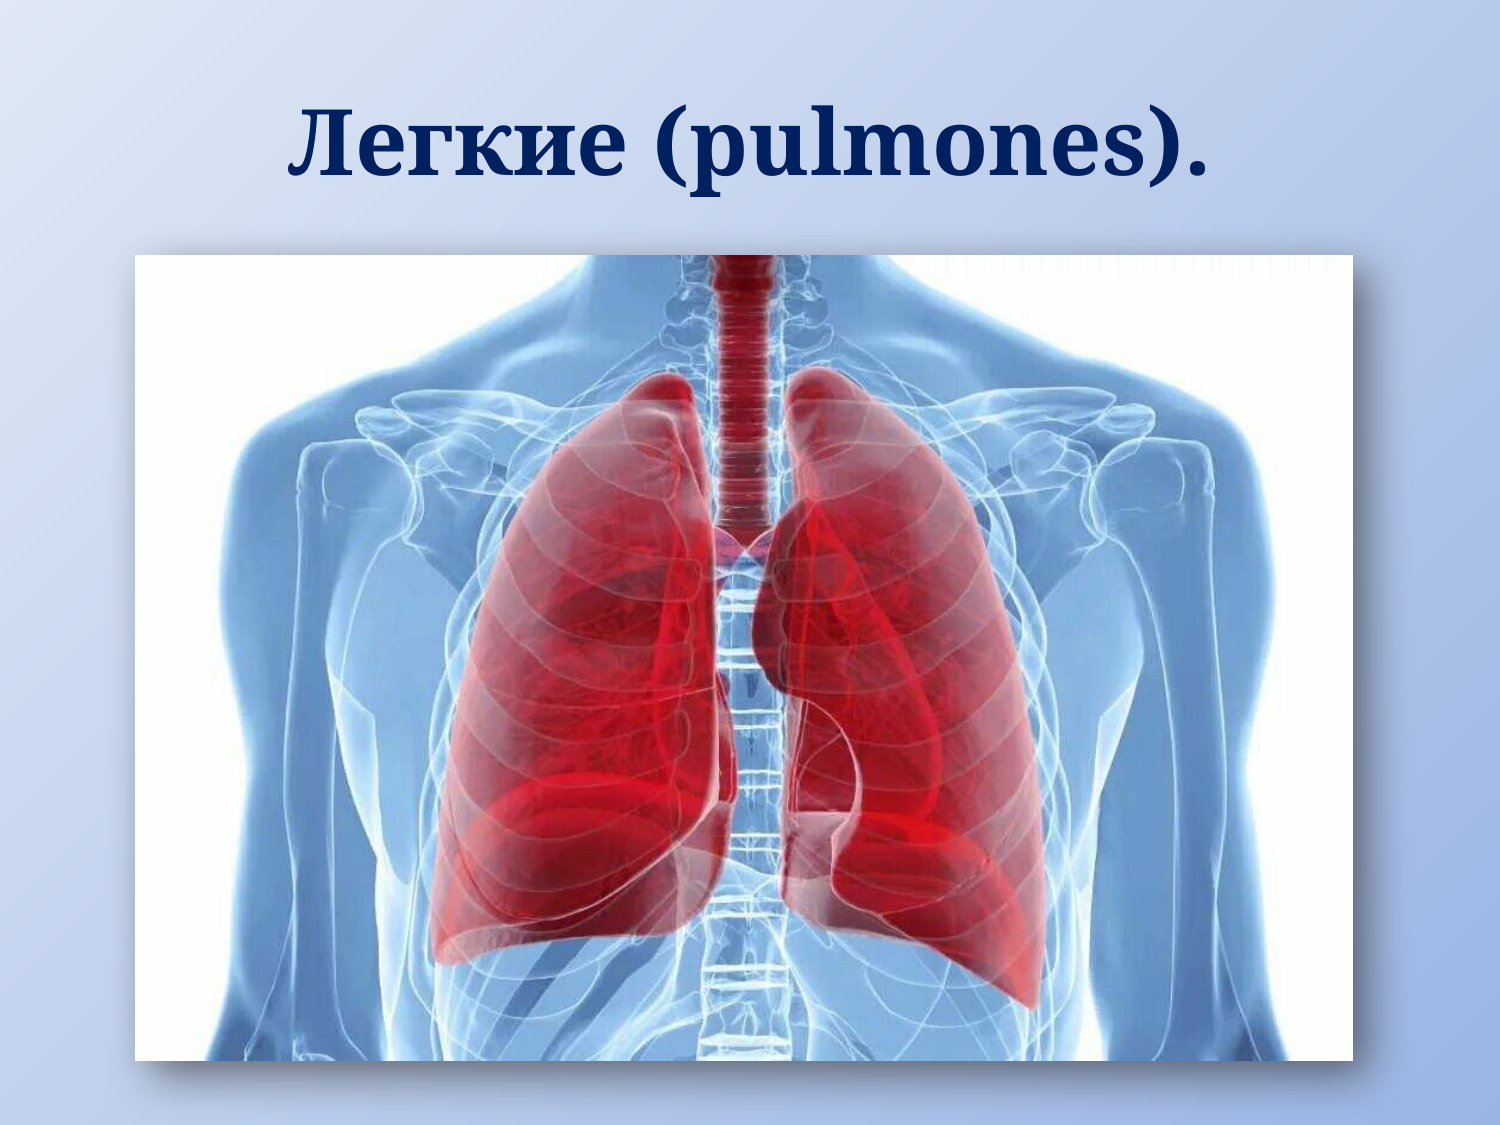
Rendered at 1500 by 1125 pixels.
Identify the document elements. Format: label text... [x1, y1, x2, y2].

picture [135, 255, 1353, 1062]
title Легкие (pulmones). [75, 45, 1425, 233]
